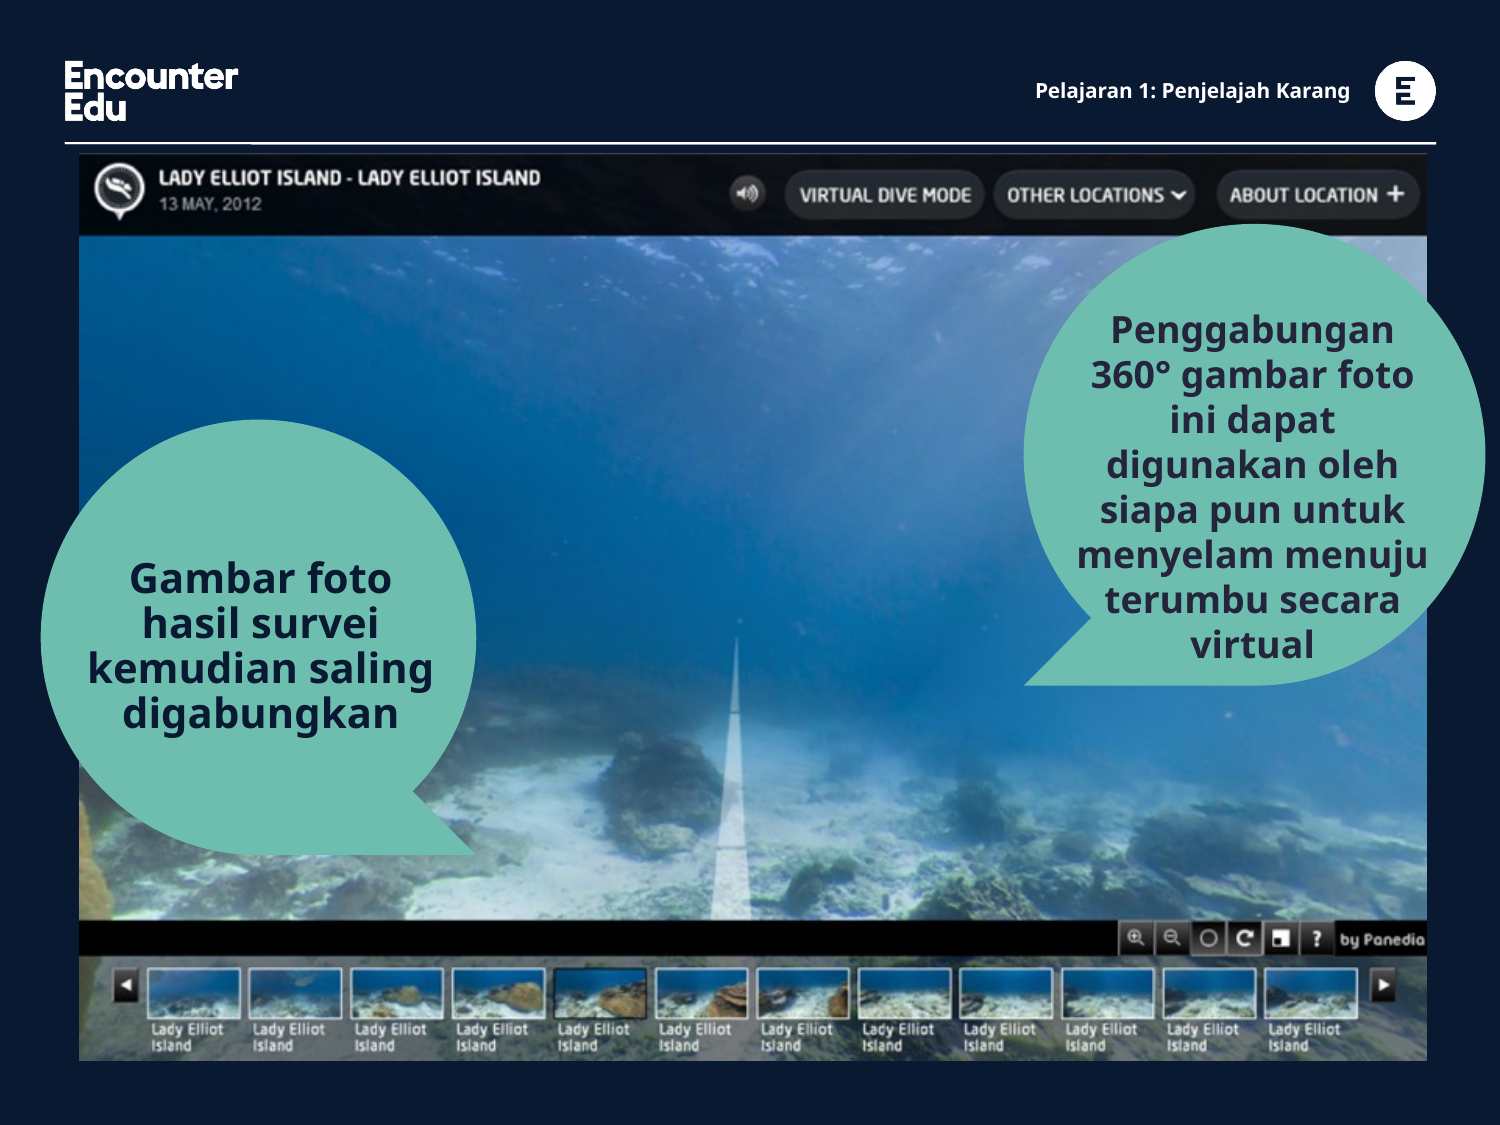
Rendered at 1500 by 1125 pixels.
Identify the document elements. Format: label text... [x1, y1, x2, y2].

title Pelajaran 1: Penjelajah Karang [749, 71, 1359, 113]
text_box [40, 419, 477, 866]
picture [60, 58, 244, 123]
picture [1373, 58, 1437, 123]
picture [79, 153, 1427, 1061]
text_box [1023, 223, 1486, 692]
